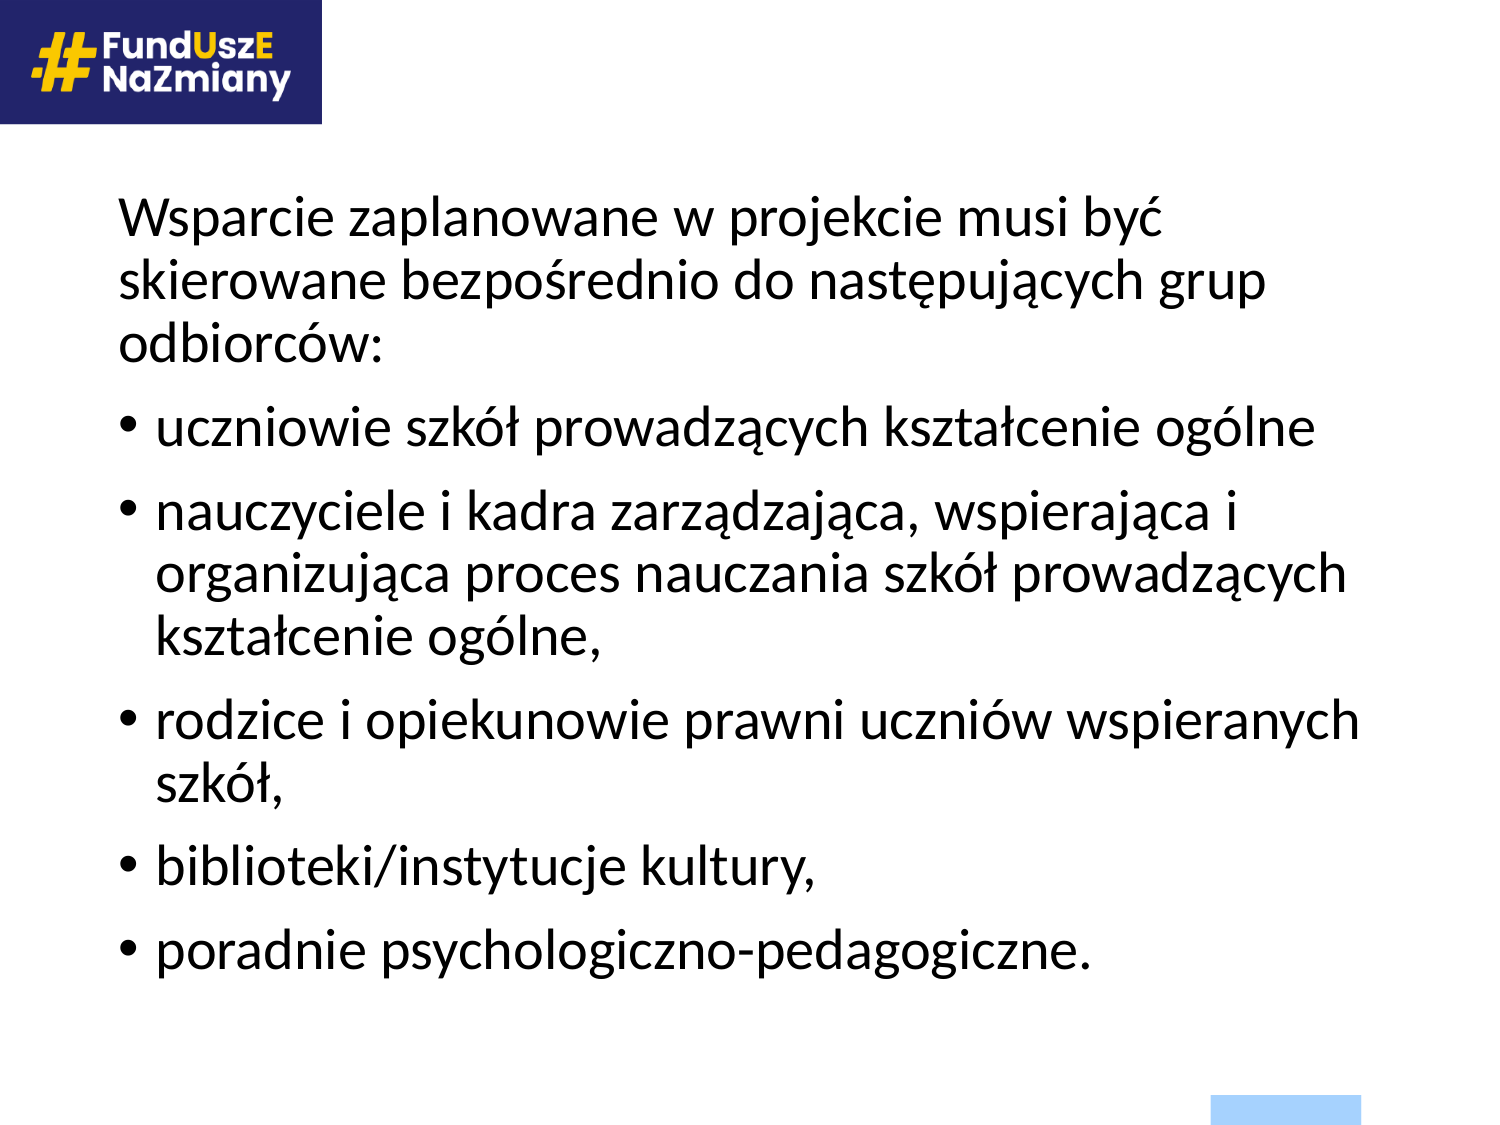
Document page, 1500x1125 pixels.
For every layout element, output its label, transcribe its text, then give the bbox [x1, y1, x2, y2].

picture [0, 0, 1500, 1125]
list Wsparcie zaplanowane w projekcie musi być skierowane bezpośrednio do następujących grup odbiorców: uczniowie szkół prowadzących kształcenie ogólne nauczyciele i kadra zarządzająca, wspierająca i organizująca proces nauczania szkół prowadzących kształcenie ogólne, rodzice i opiekunowie prawni uczniów wspieranych szkół, biblioteki/instytucje kultury, poradnie psychologiczno-pedagogiczne. [103, 179, 1397, 1047]
